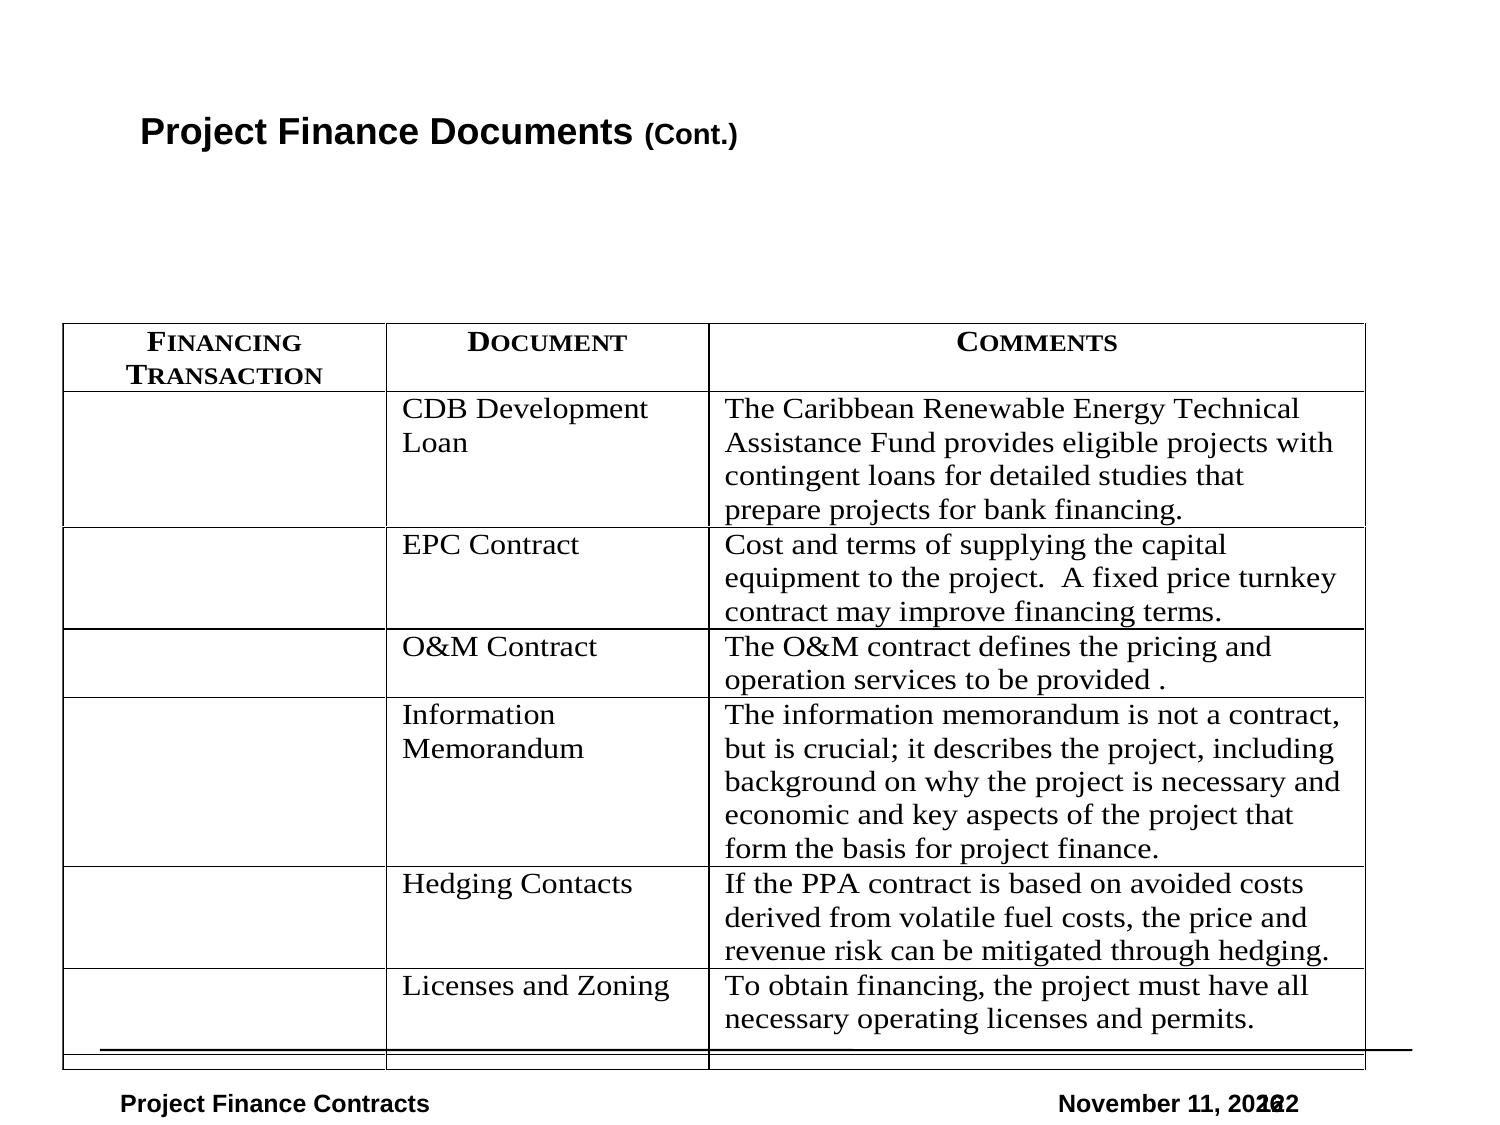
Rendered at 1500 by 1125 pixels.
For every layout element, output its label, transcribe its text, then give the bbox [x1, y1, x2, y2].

title Project Finance Documents (Cont.) [124, 99, 1288, 226]
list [62, 322, 1463, 1101]
